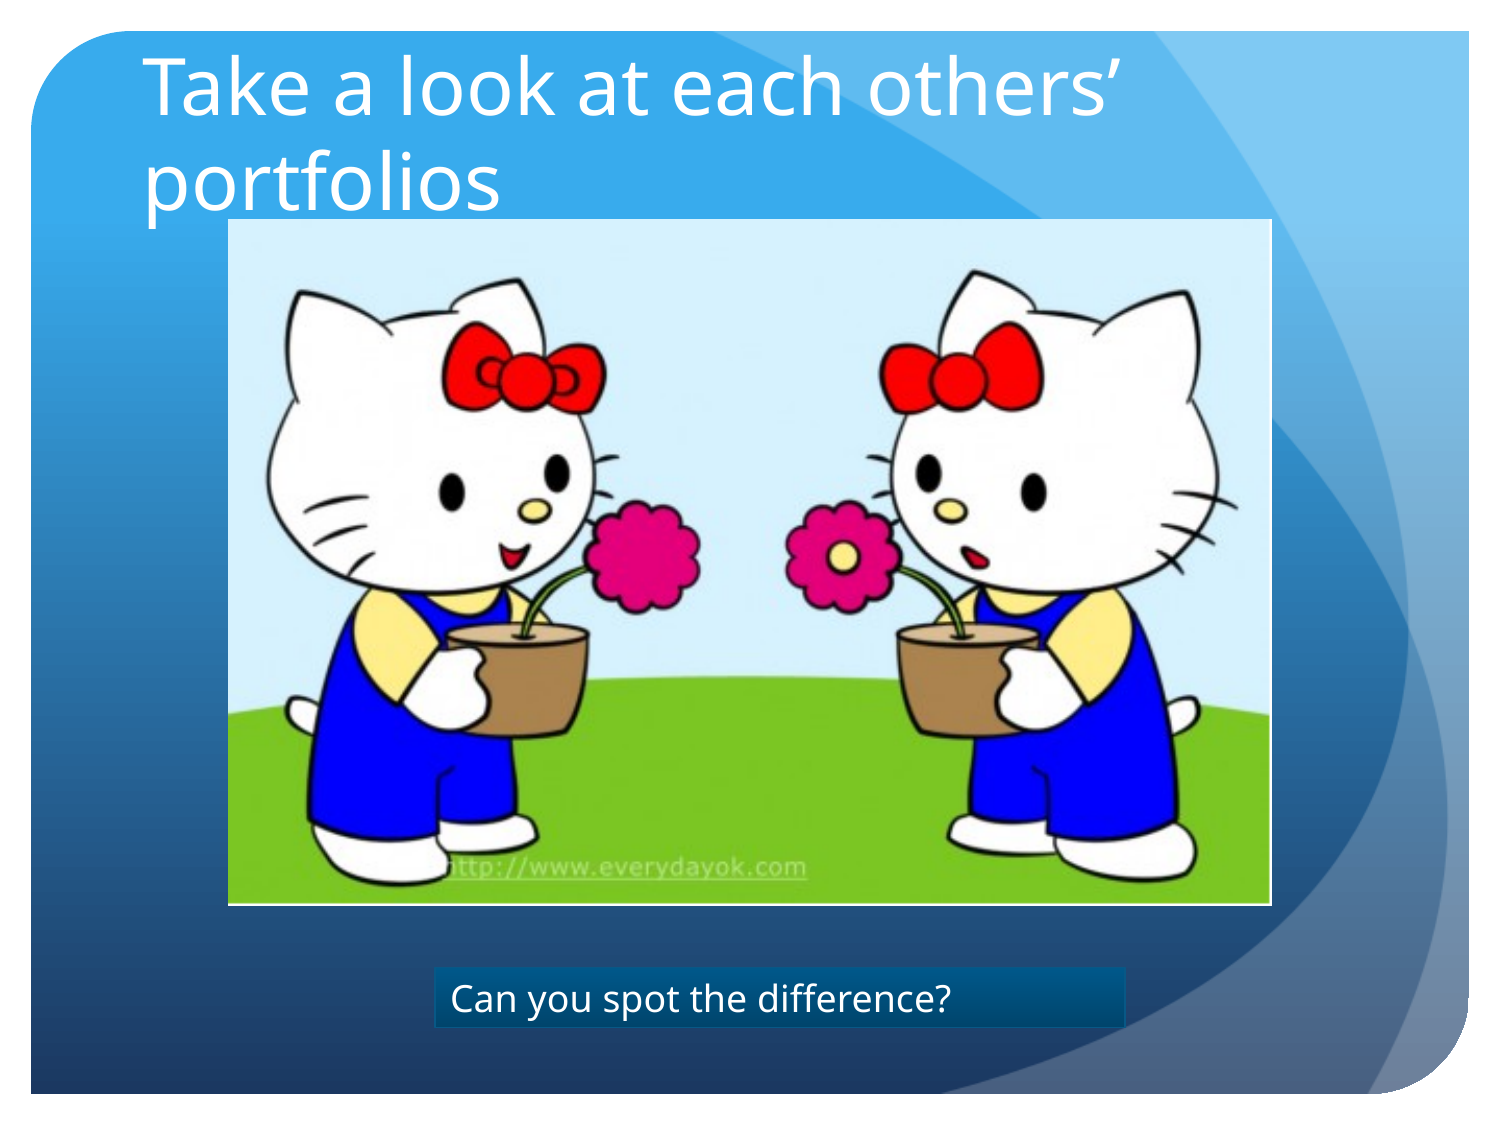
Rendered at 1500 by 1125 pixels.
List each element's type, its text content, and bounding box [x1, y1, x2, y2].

text_box Can you spot the difference? [434, 967, 1126, 1028]
title Take a look at each others’ portfolios [127, 62, 1372, 234]
picture [24, 30, 1473, 1094]
